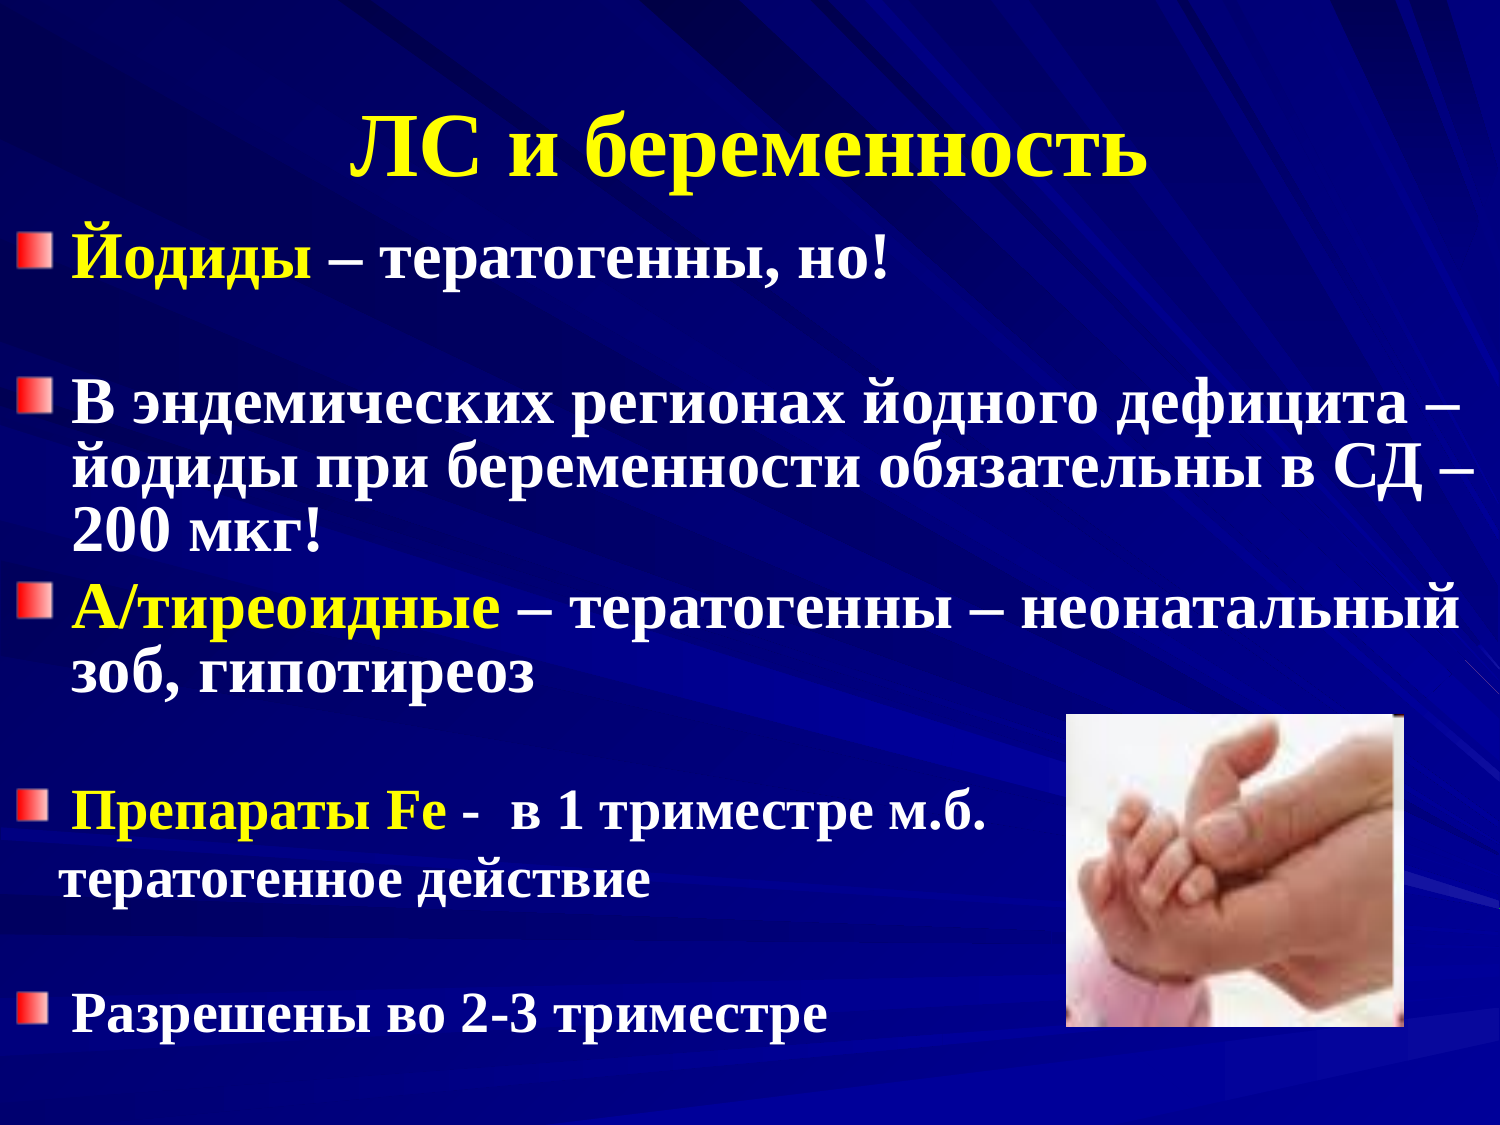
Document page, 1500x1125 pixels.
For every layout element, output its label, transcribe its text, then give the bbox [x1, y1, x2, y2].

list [1066, 714, 1405, 1027]
picture [15, 787, 52, 825]
picture [15, 990, 52, 1028]
picture [15, 375, 57, 418]
picture [15, 580, 57, 623]
list Йодиды – тератогенны, но! В эндемических регионах йодного дефицита – йодиды при беременности обязательны в СД – 200 мкг! А/тиреоидные – тератогенны – неонатальный зоб, гипотиреоз Препараты Fe - в 1 триместре м.б. тератогенное действие Разрешены во 2-3 триместре [0, 219, 1500, 1083]
title ЛС и беременность [74, 45, 1426, 219]
picture [15, 230, 57, 273]
